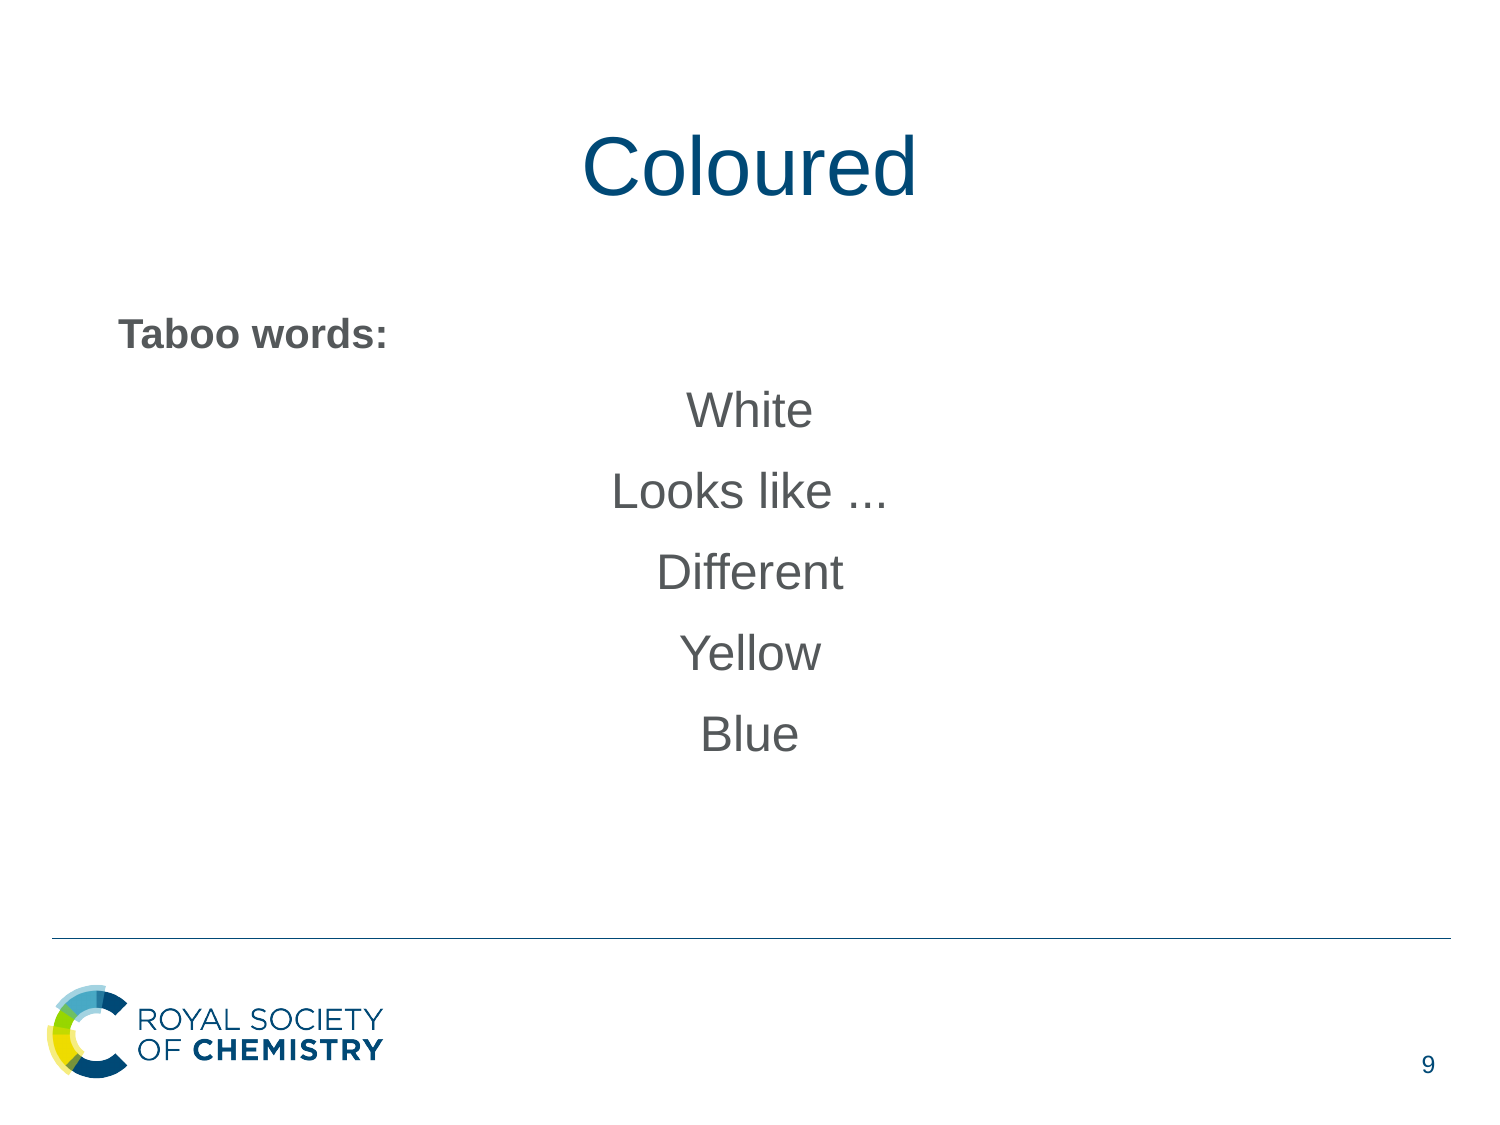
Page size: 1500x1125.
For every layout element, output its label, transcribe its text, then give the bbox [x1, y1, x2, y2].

picture [0, 938, 430, 1125]
list Taboo words: White Looks like ... Different Yellow Blue [103, 299, 1397, 859]
slide_number 9 [1113, 1033, 1451, 1094]
title Coloured [103, 59, 1397, 278]
